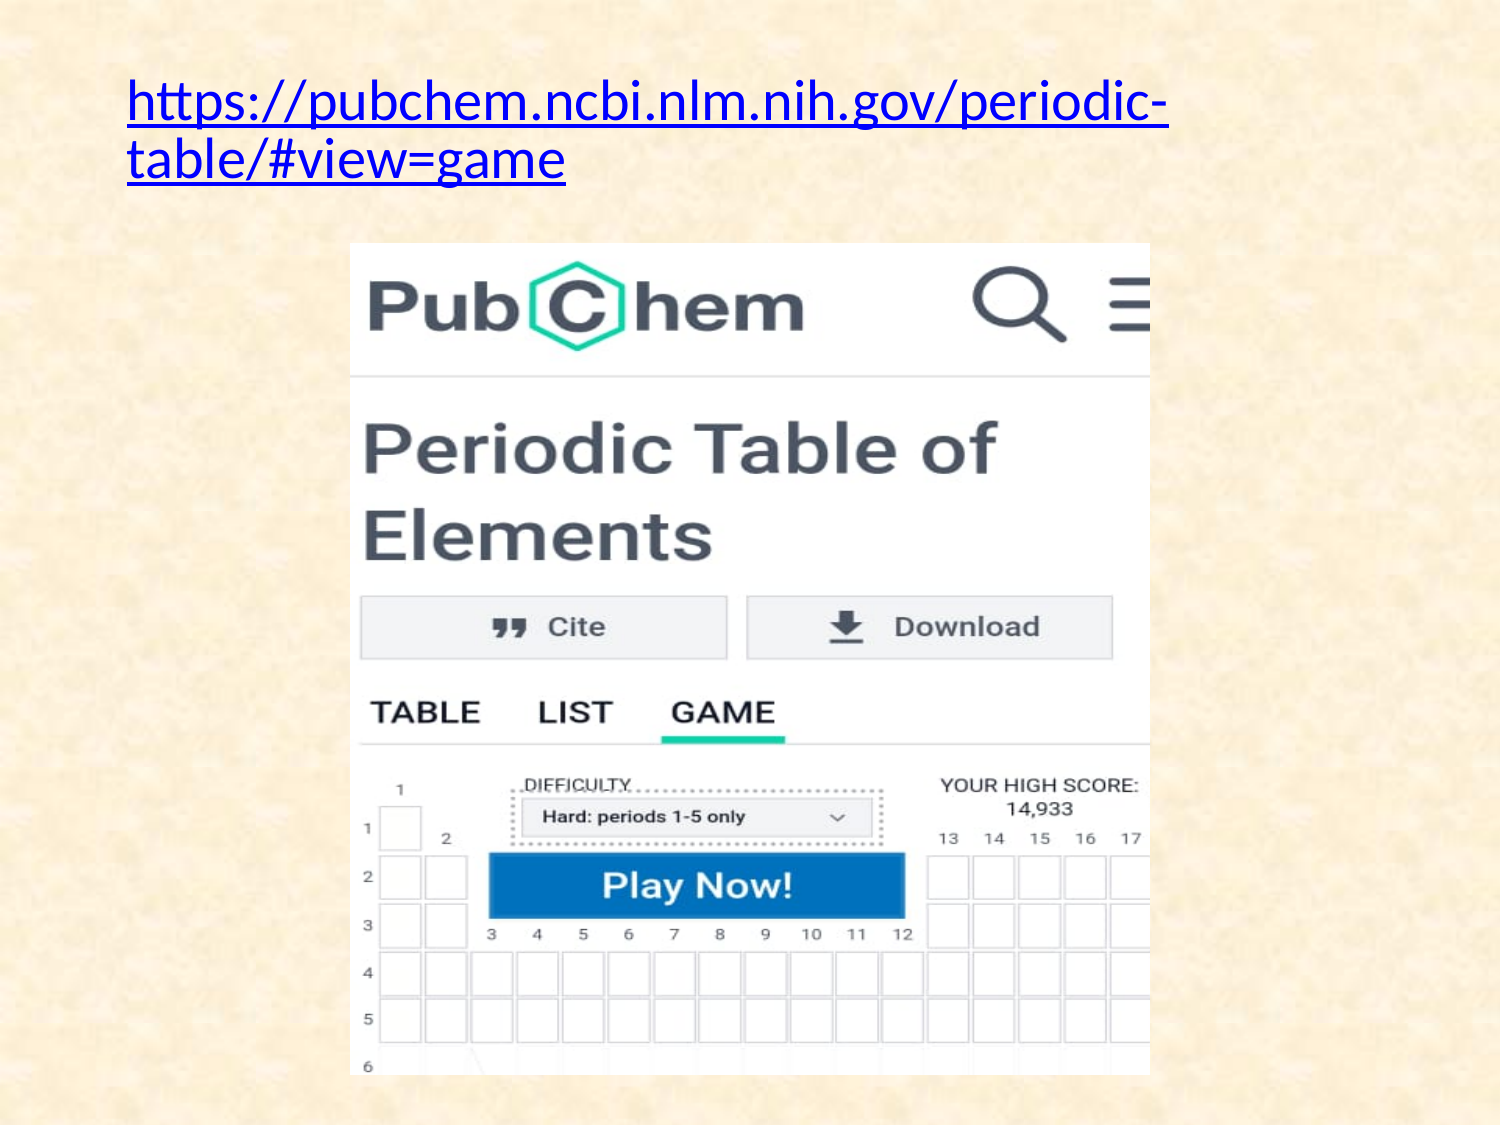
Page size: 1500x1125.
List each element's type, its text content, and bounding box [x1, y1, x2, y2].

picture [0, 0, 1500, 1125]
text_box https://pubchem.ncbi.nlm.nih.gov/periodic-table/#view=game [112, 54, 1199, 140]
